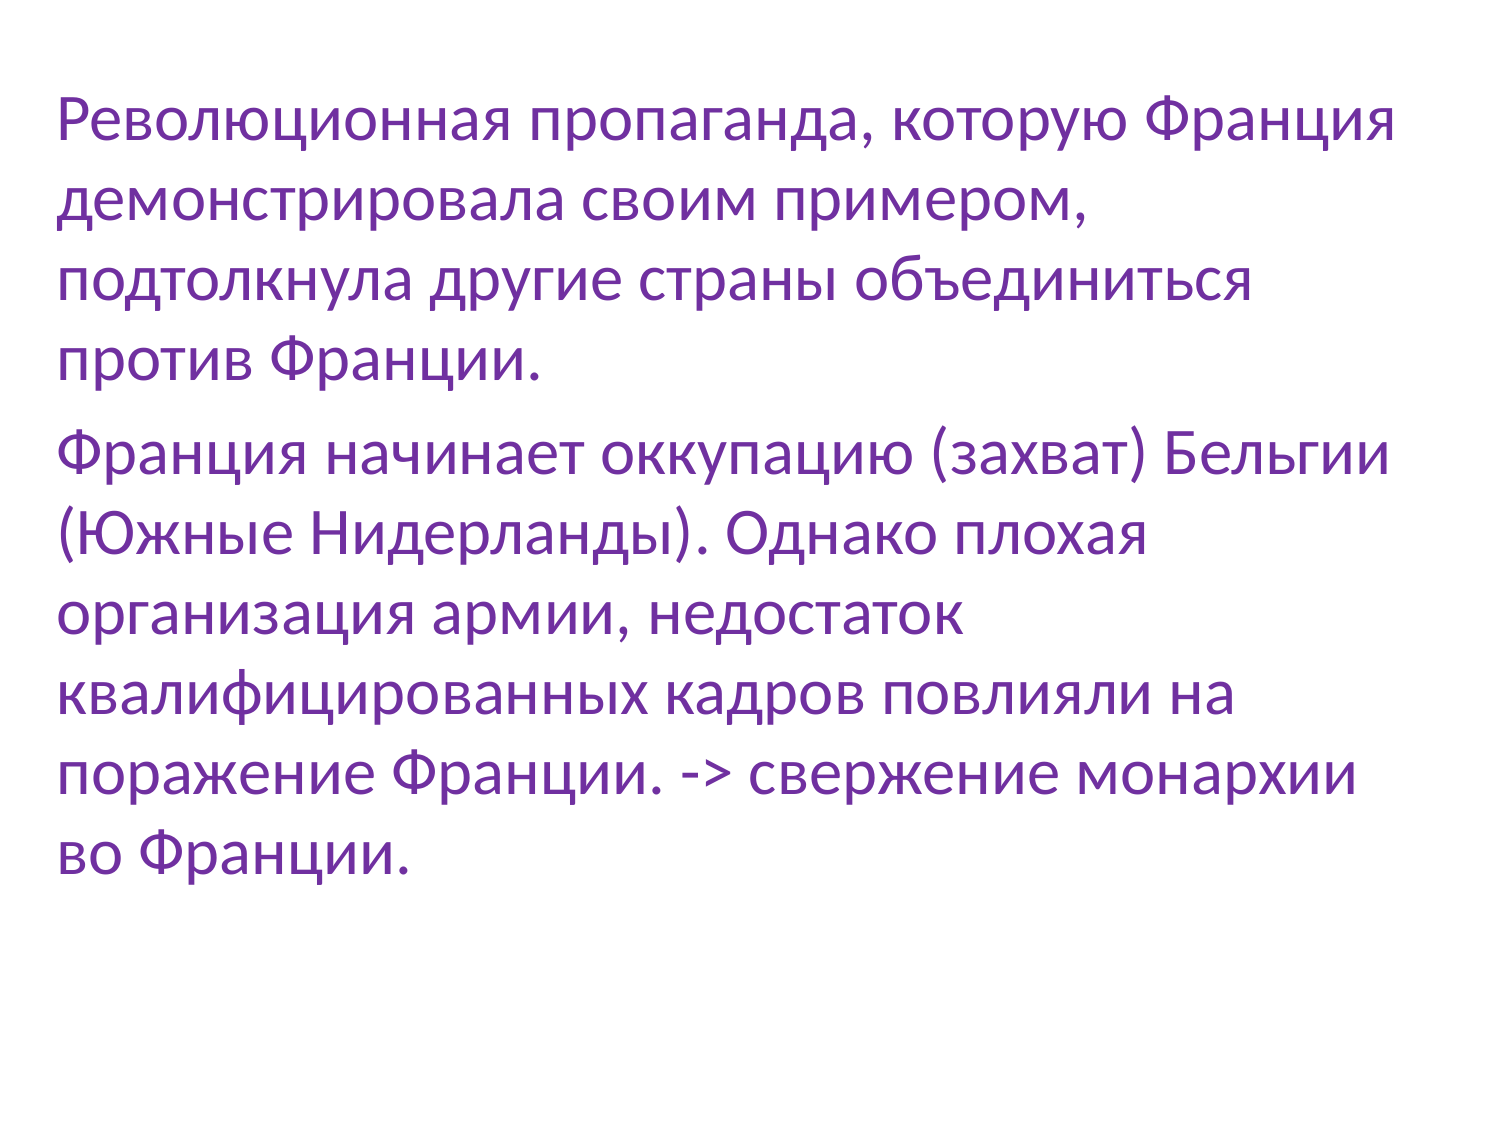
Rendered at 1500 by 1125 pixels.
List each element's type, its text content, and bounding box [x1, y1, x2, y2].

list Революционная пропаганда, которую Франция демонстрировала своим примером, подтолкнула другие страны объединиться против Франции. Франция начинает оккупацию (захват) Бельгии (Южные Нидерланды). Однако плохая организация армии, недостаток квалифицированных кадров повлияли на поражение Франции. -> свержение монархии во Франции. [41, 66, 1425, 1071]
